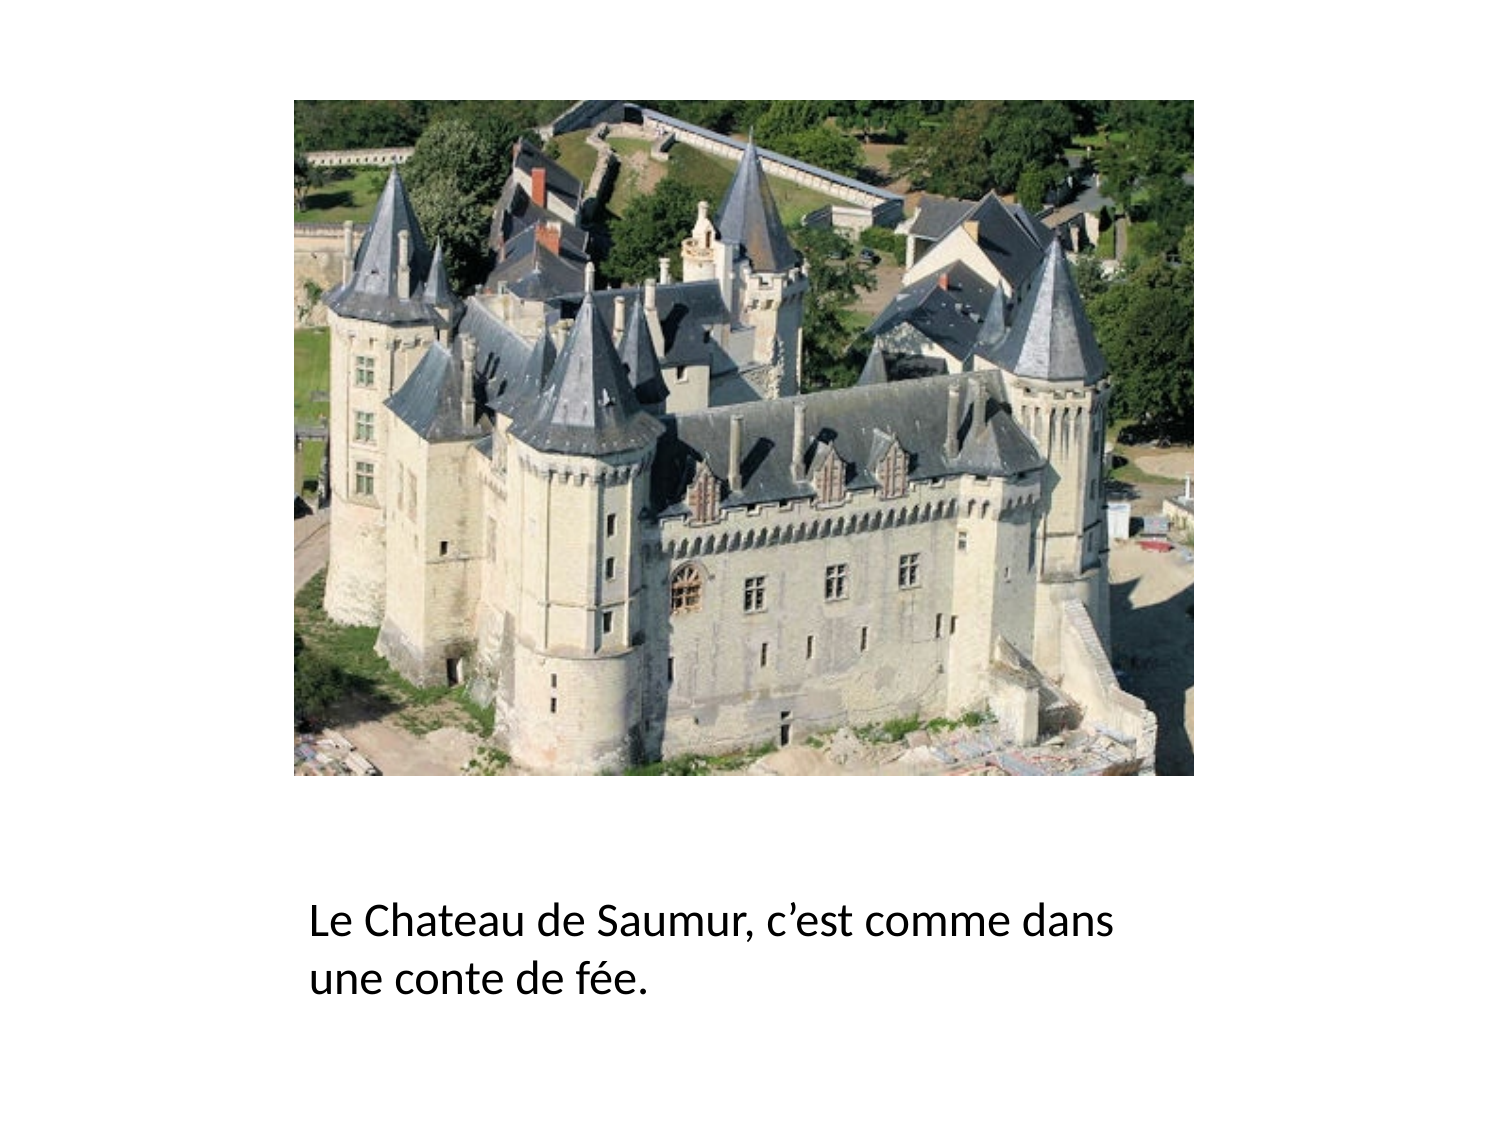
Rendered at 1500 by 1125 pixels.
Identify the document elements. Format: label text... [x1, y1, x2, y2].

list Le Chateau de Saumur, c’est comme dans une conte de fée. [293, 880, 1195, 1013]
picture [293, 100, 1195, 776]
